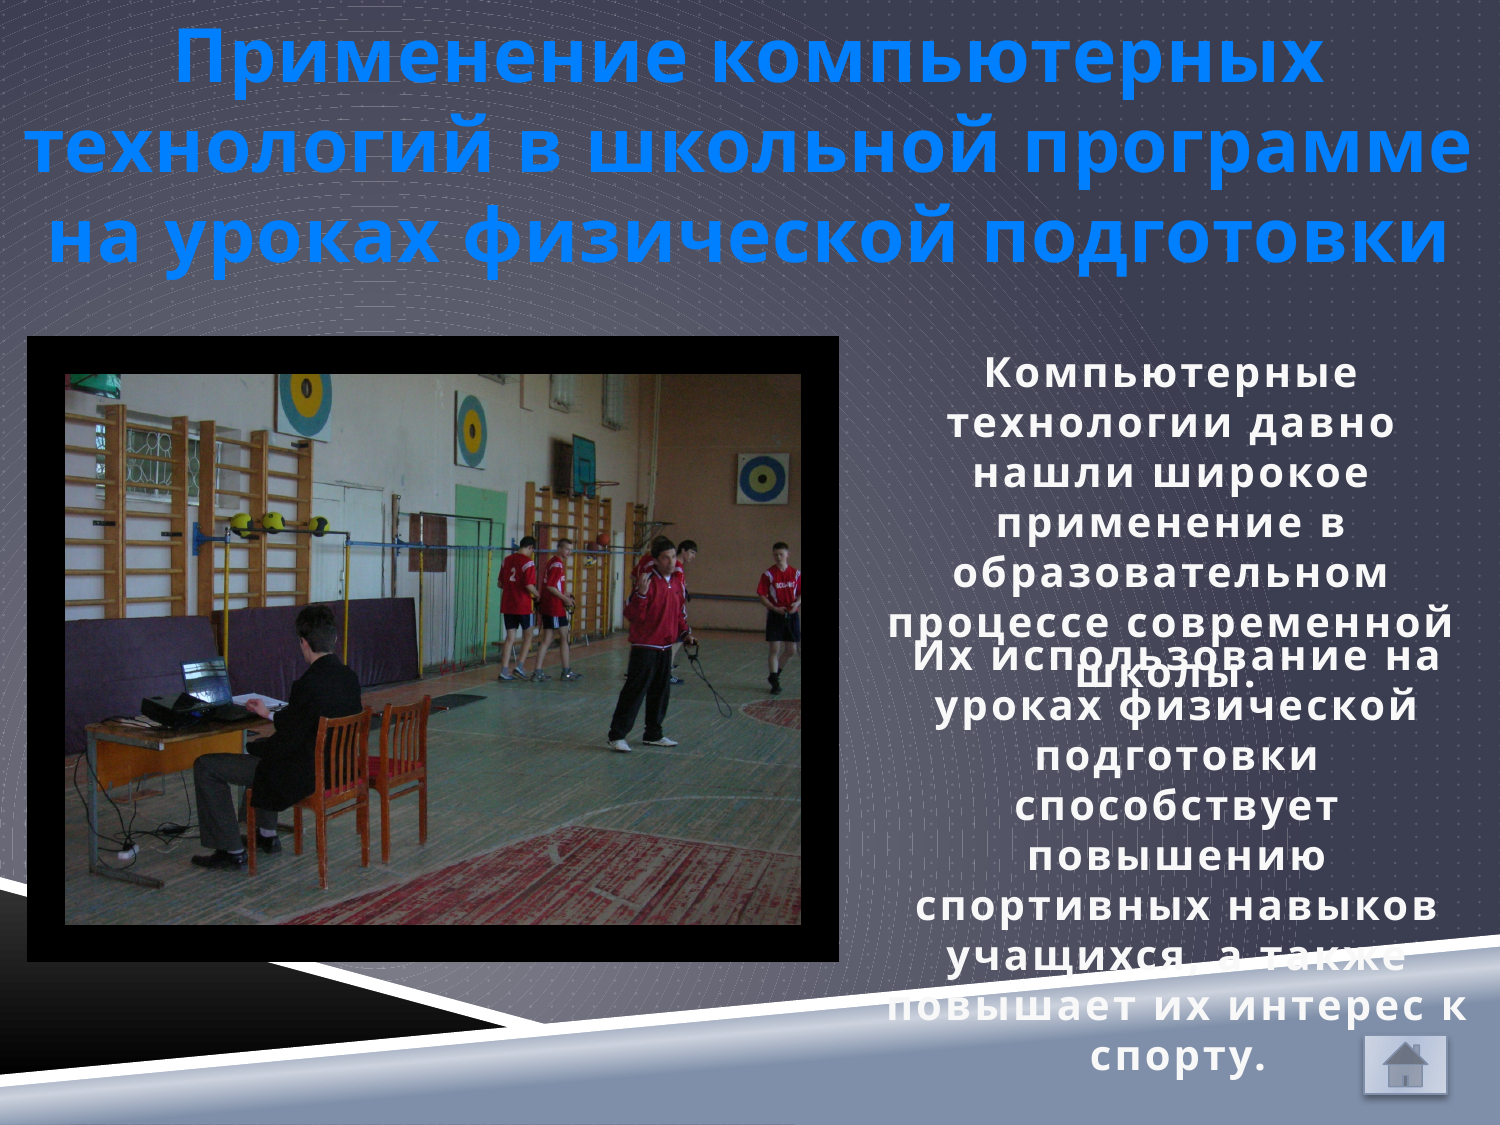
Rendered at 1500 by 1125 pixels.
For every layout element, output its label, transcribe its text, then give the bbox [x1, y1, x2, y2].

text_box [1363, 1034, 1448, 1095]
picture [64, 373, 802, 925]
text_box Компьютерные технологии давно нашли широкое применение в образовательном процессе современной школы. [856, 338, 1489, 621]
text_box Применение компьютерных технологий в школьной программе на уроках физической подготовки [0, 0, 1500, 285]
text_box Их использование на уроках физической подготовки способствует повышению спортивных навыков учащихся, а также повышает их интерес к спорту. [856, 621, 1500, 1087]
